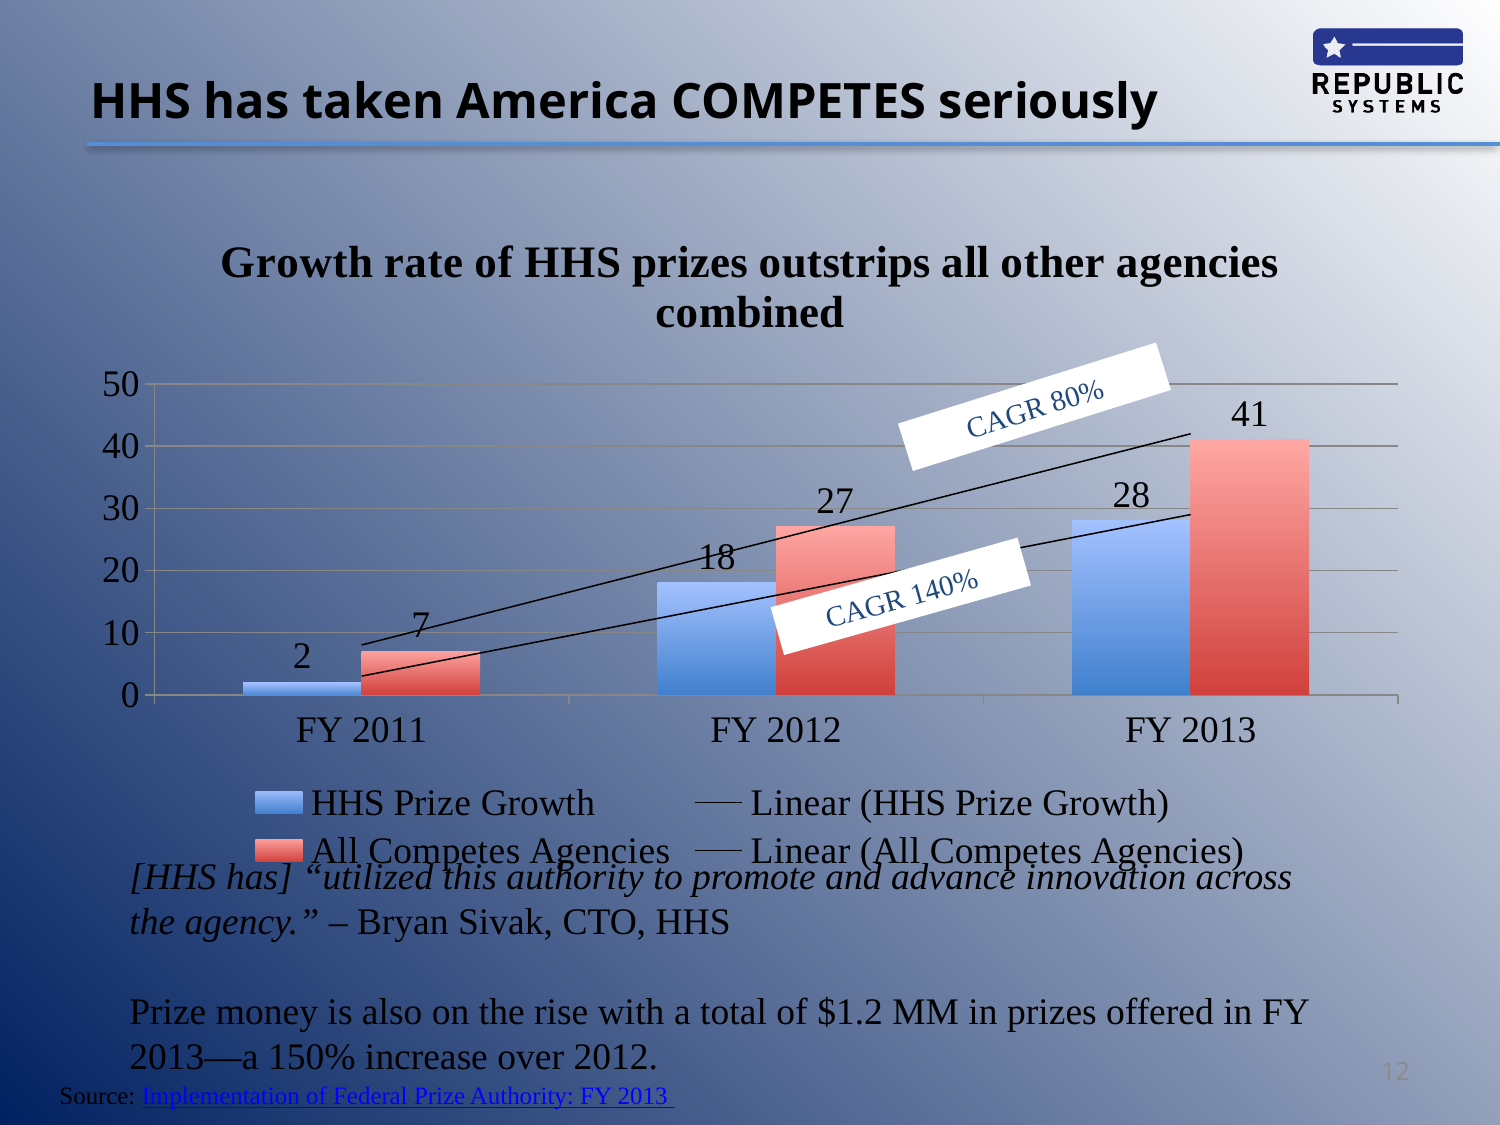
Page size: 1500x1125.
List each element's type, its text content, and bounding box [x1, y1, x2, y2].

title HHS has taken America COMPETES seriously [75, 45, 1425, 153]
picture [1312, 28, 1463, 113]
text_box Source: Implementation of Federal Prize Authority: FY 2013 [44, 1072, 888, 1118]
chart [74, 201, 1426, 879]
slide_number 12 [1074, 1042, 1425, 1103]
text_box [HHS has] “utilized this authority to promote and advance innovation across the agency.” – Bryan Sivak, CTO, HHS Prize money is also on the rise with a total of $1.2 MM in prizes offered in FY 2013—a 150% increase over 2012. [114, 888, 1336, 1085]
